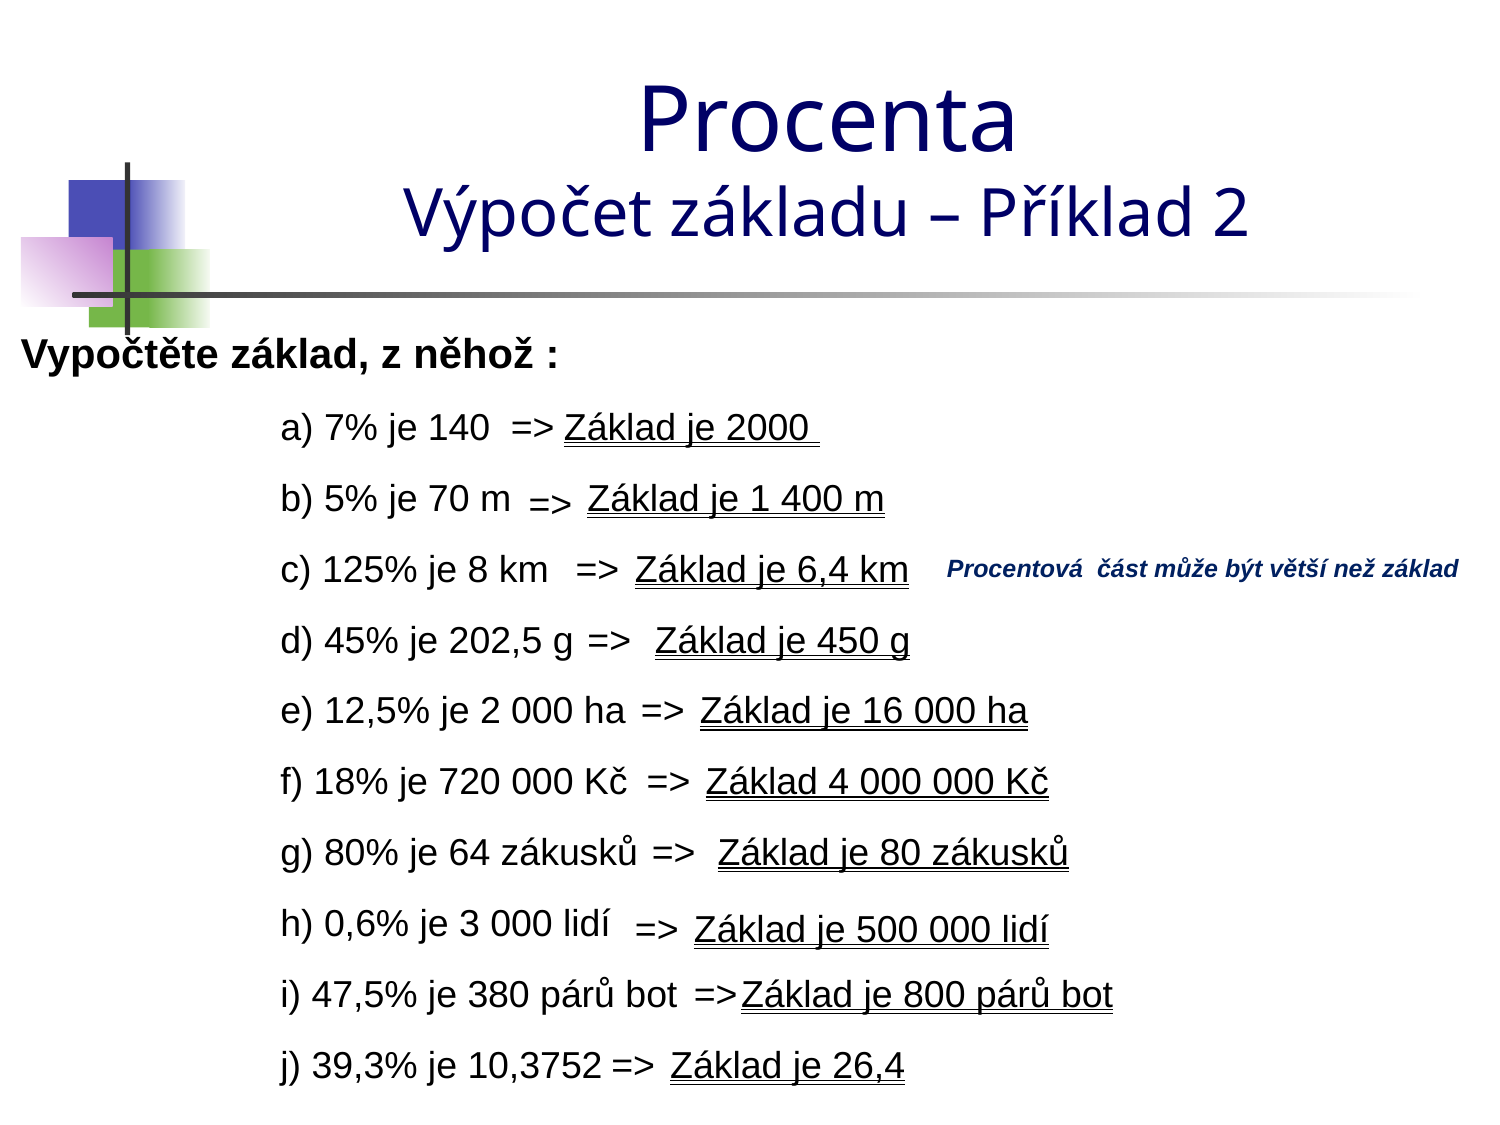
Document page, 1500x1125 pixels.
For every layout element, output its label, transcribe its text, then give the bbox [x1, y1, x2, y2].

title Procenta Výpočet základu – Příklad 2 [188, 34, 1468, 276]
text_box i) 47,5% je 380 párů bot [265, 962, 679, 1023]
text_box Základ je 80 zákusků [702, 820, 1321, 881]
text_box Procentová část může být větší než základ [932, 544, 1495, 590]
text_box => [496, 395, 599, 456]
text_box => [596, 1033, 655, 1094]
text_box g) 80% je 64 zákusků [265, 820, 637, 881]
text_box c) 125% je 8 km [265, 537, 560, 598]
text_box => [625, 679, 684, 739]
text_box => [637, 820, 702, 881]
text_box Vypočtěte základ, z něhož : [5, 319, 1164, 385]
text_box f) 18% je 720 000 Kč [265, 749, 631, 810]
text_box e) 12,5% je 2 000 ha [265, 679, 625, 739]
text_box Základ je 500 000 lidí [679, 897, 1081, 958]
text_box j) 39,3% je 10,3752 [265, 1033, 596, 1094]
text_box => [560, 537, 620, 598]
text_box Základ je 26,4 [655, 1033, 1196, 1094]
text_box Základ je 450 g [640, 608, 949, 668]
text_box => [513, 472, 599, 533]
text_box Základ je 2000 [599, 395, 916, 456]
text_box => [631, 749, 690, 810]
text_box => [572, 608, 640, 668]
text_box => [679, 962, 726, 1023]
text_box a) 7% je 140 [265, 395, 496, 456]
text_box d) 45% je 202,5 g [265, 608, 572, 668]
text_box Základ 4 000 000 Kč [690, 749, 1282, 810]
text_box Základ je 6,4 km [620, 537, 949, 598]
text_box Základ je 800 párů bot [726, 962, 1379, 1023]
text_box Základ je 1 400 m [572, 466, 978, 527]
text_box b) 5% je 70 m [265, 466, 550, 527]
text_box => [620, 897, 679, 958]
text_box h) 0,6% je 3 000 lidí [265, 891, 641, 952]
text_box Základ je 16 000 ha [684, 679, 1213, 739]
